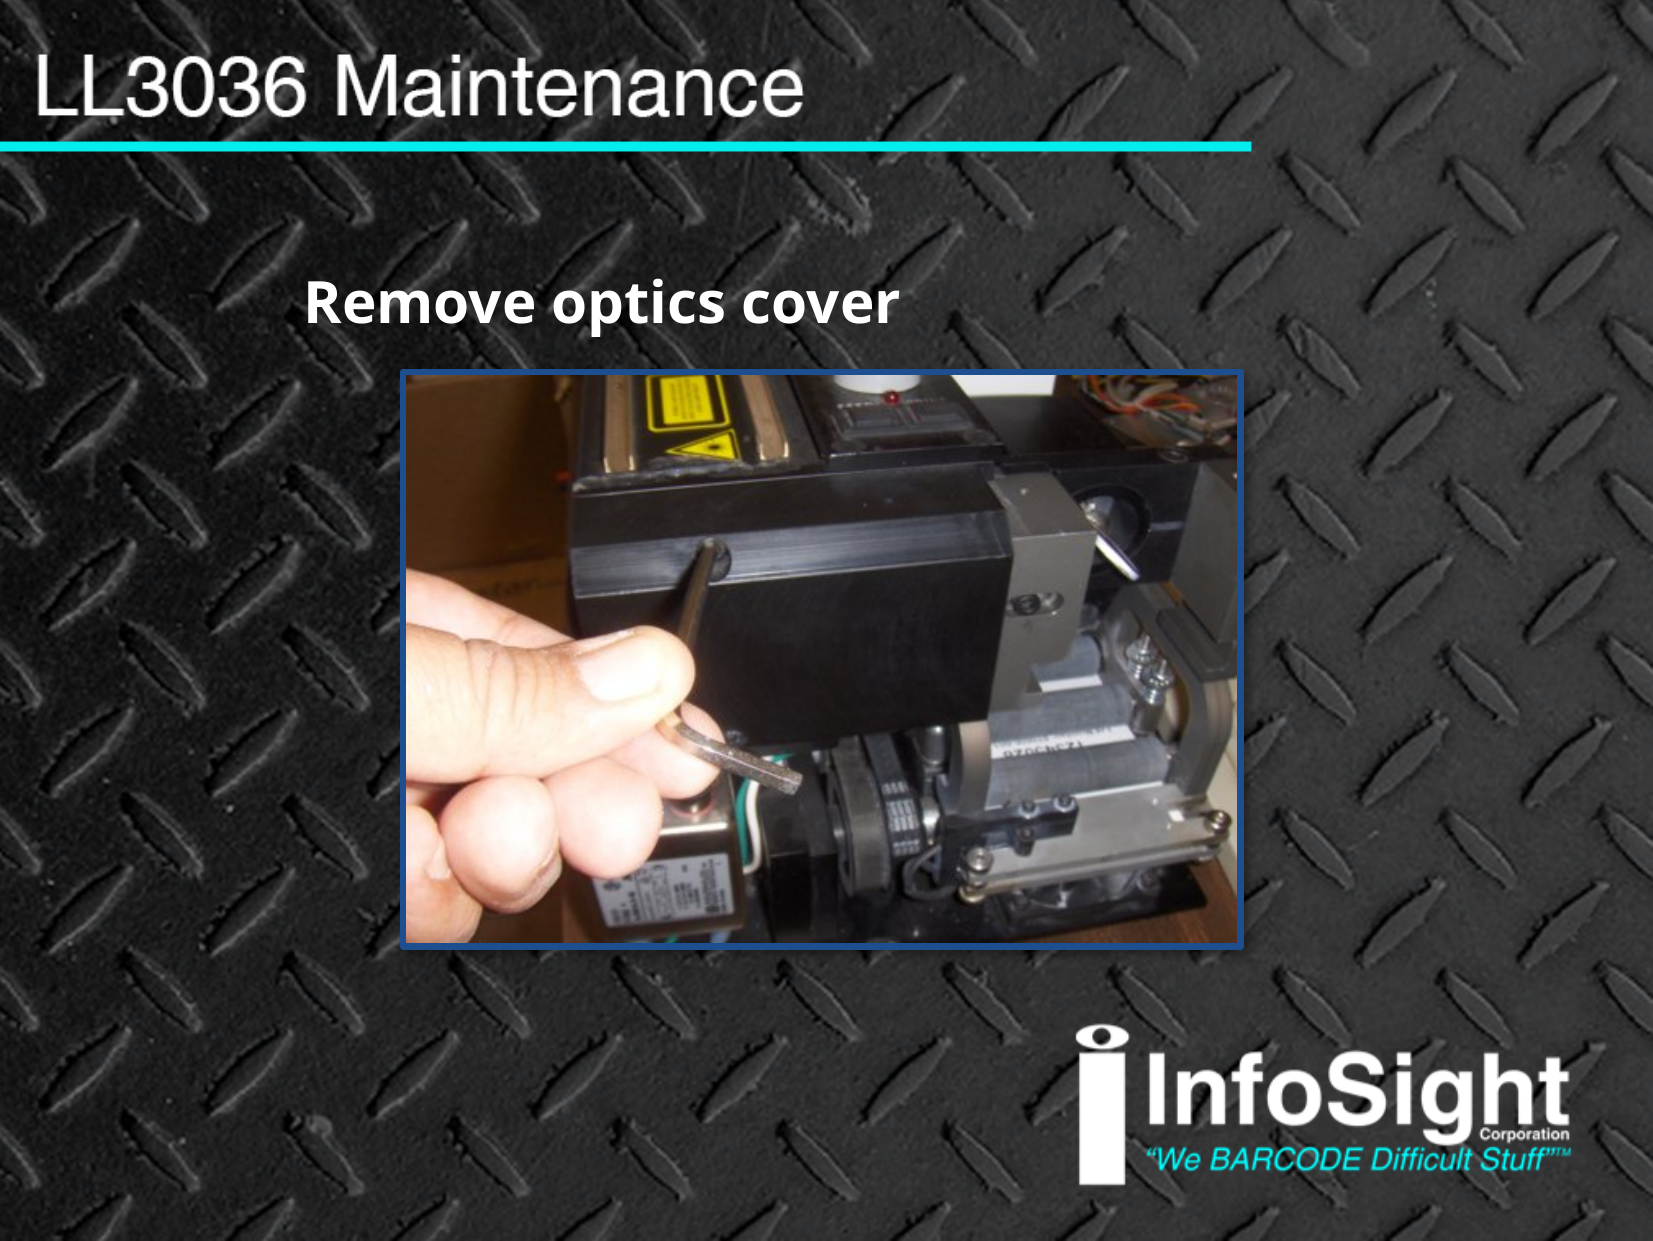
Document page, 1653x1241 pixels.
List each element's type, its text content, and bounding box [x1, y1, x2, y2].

picture [0, 0, 1653, 1241]
text_box Remove optics cover [288, 260, 1302, 333]
